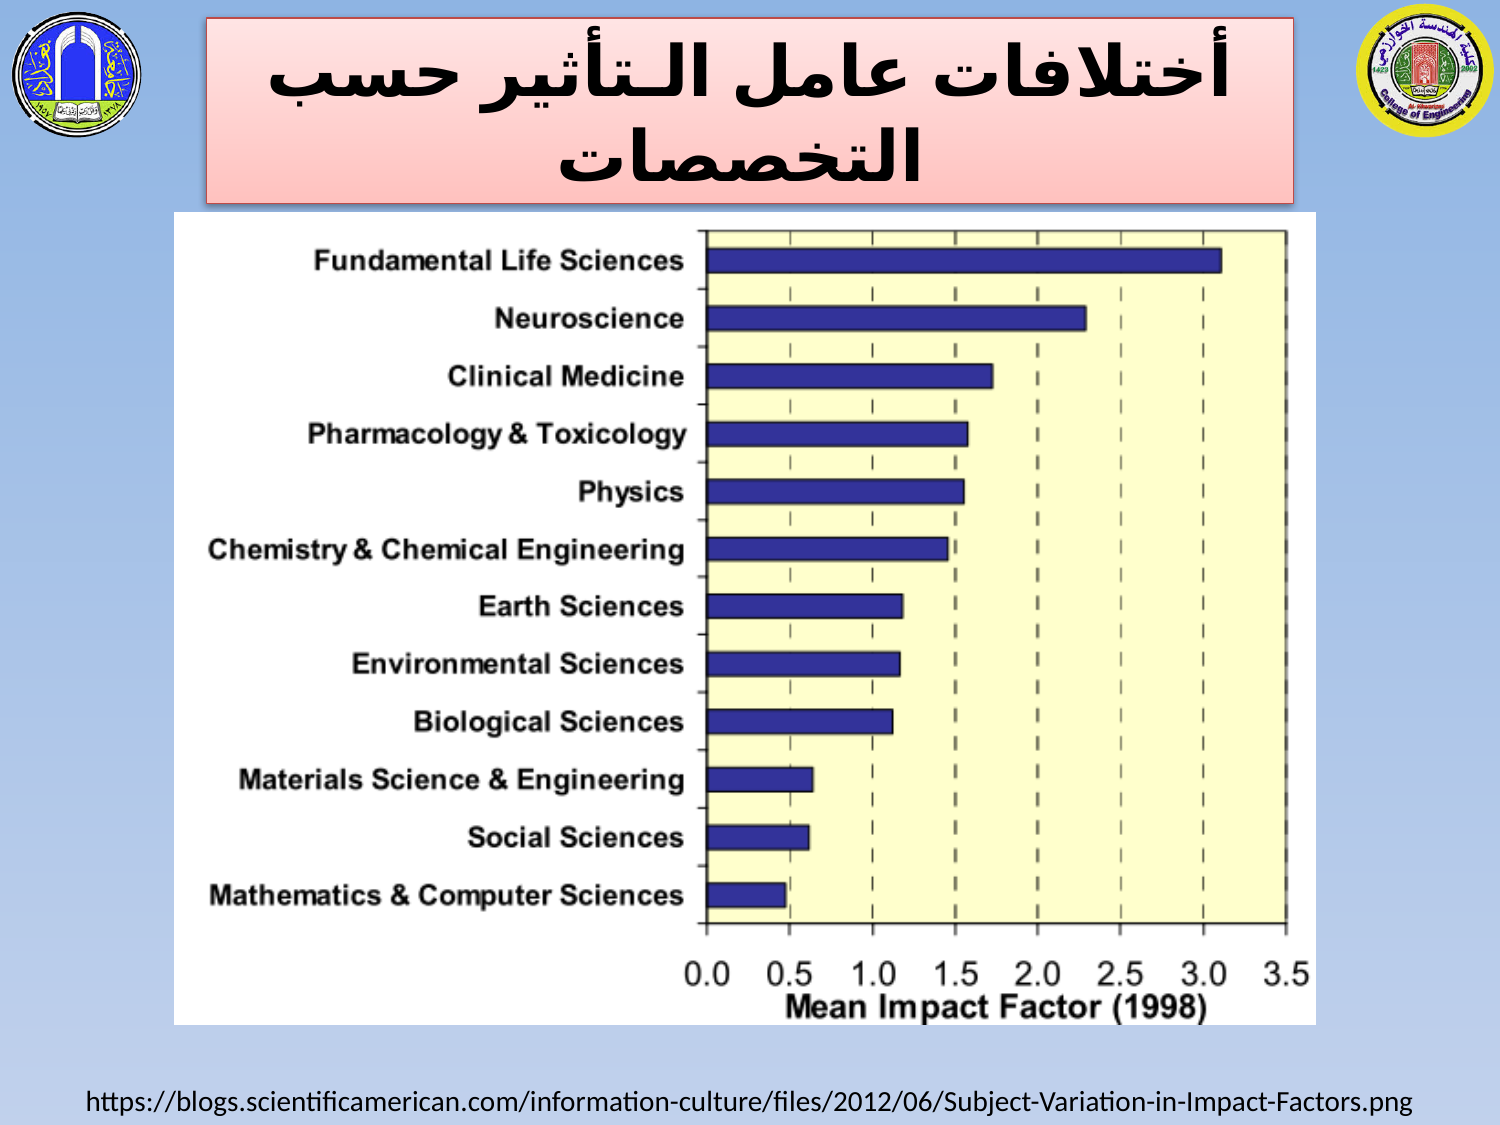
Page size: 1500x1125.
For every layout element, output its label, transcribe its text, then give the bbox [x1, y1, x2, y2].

picture [11, 11, 142, 138]
picture [174, 212, 1316, 1025]
text_box https://blogs.scientificamerican.com/information-culture/files/2012/06/Subject-Variation-in-Impact-Factors.png [31, 1074, 1469, 1125]
picture [1355, 3, 1495, 138]
title أختلافات عامل الـتأثير حسب التخصصات [206, 17, 1294, 204]
